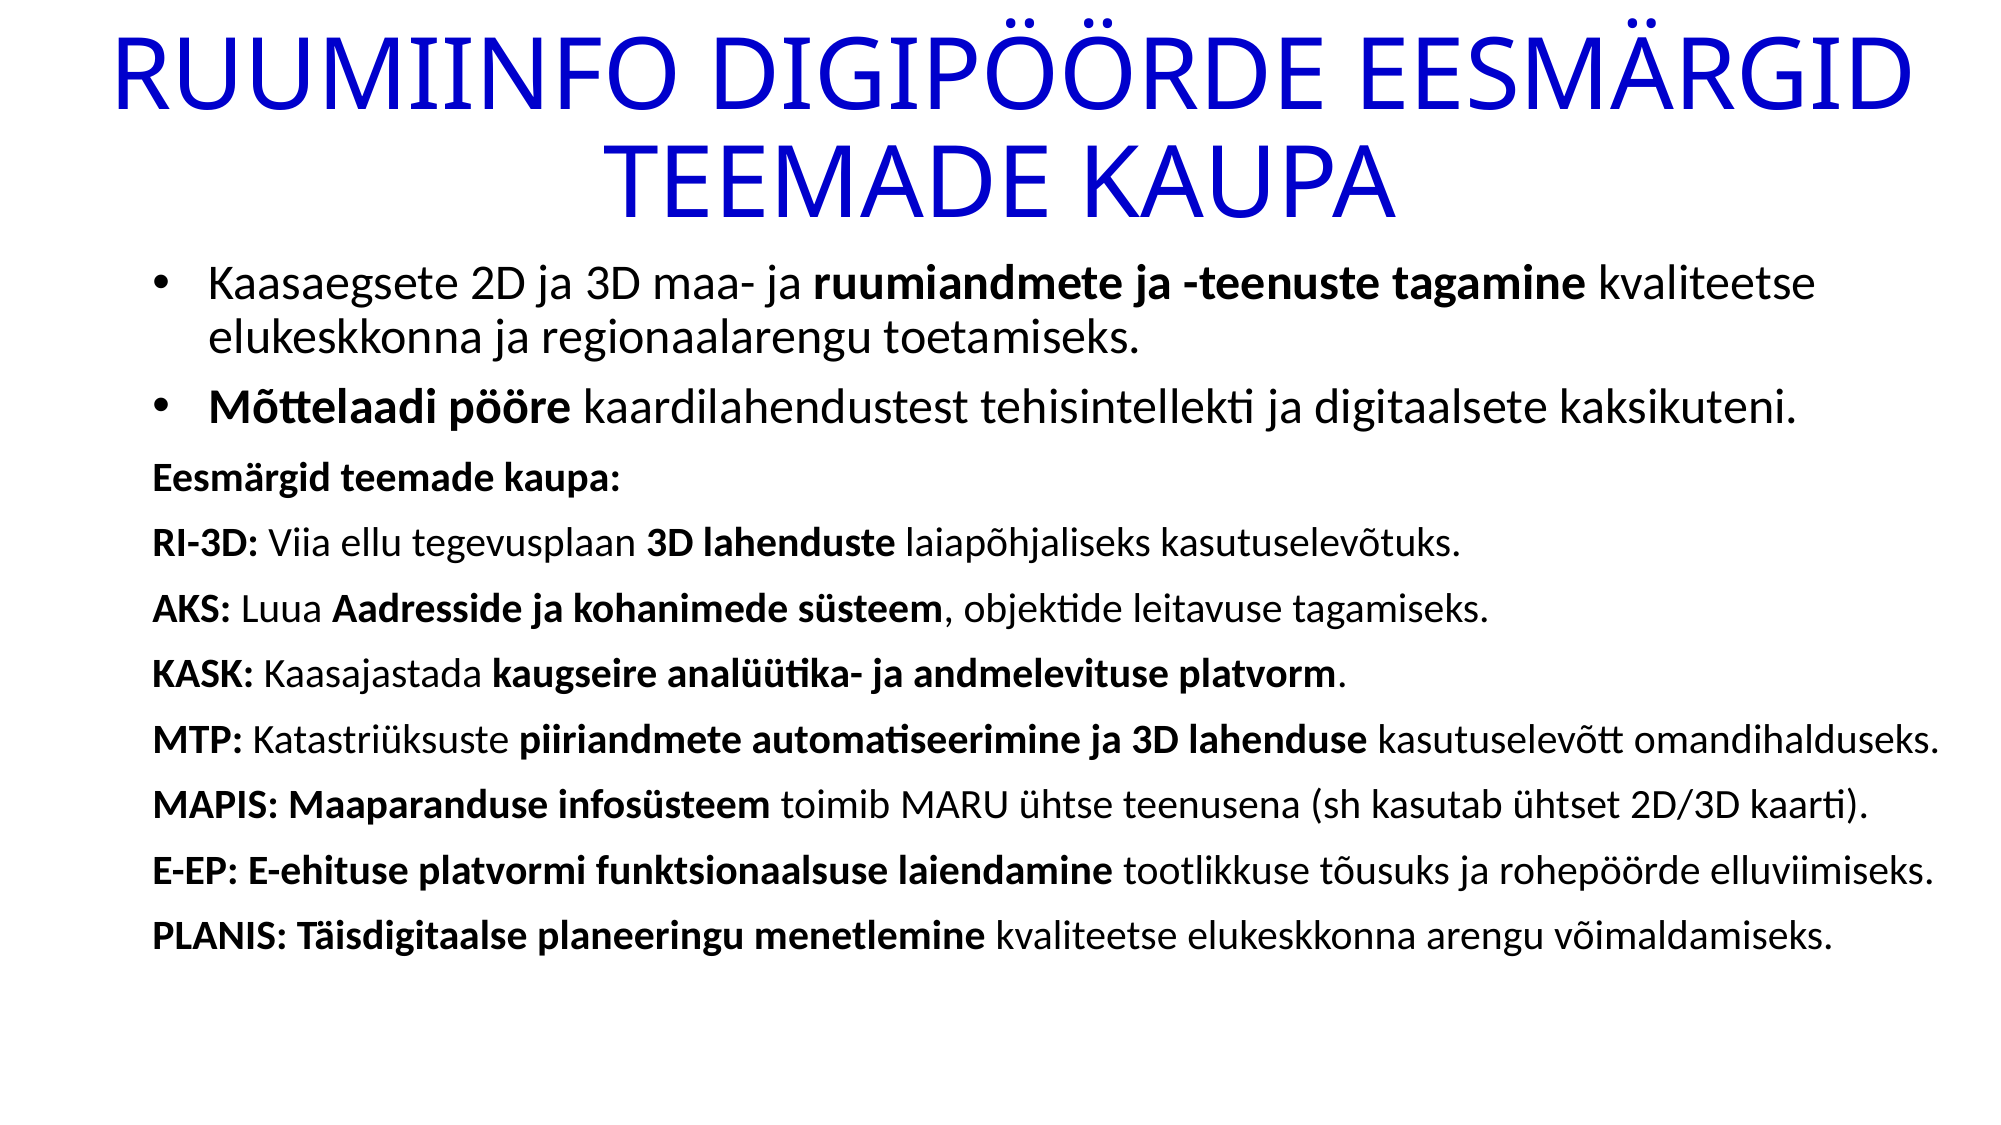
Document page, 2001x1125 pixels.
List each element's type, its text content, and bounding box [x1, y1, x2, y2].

title RUUMIINFO DIGIPÖÖRDE EESMÄRGID TEEMADE KAUPA [36, 37, 1965, 225]
list Kaasaegsete 2D ja 3D maa- ja ruumiandmete ja -teenuste tagamine kvaliteetse elukeskkonna ja regionaalarengu toetamiseks. Mõttelaadi pööre kaardilahendustest tehisintellekti ja digitaalsete kaksikuteni. Eesmärgid teemade kaupa: RI-3D: Viia ellu tegevusplaan 3D lahenduste laiapõhjaliseks kasutuselevõtuks. AKS: Luua Aadresside ja kohanimede süsteem, objektide leitavuse tagamiseks. KASK: Kaasajastada kaugseire analüütika- ja andmelevituse platvorm. MTP: Katastriüksuste piiriandmete automatiseerimine ja 3D lahenduse kasutuselevõtt omandihalduseks. MAPIS: Maaparanduse infosüsteem toimib MARU ühtse teenusena (sh kasutab ühtset 2D/3D kaarti). E-EP: E-ehituse platvormi funktsionaalsuse laiendamine tootlikkuse tõusuks ja rohepöörde elluviimiseks. PLANIS: Täisdigitaalse planeeringu menetlemine kvaliteetse elukeskkonna arengu võimaldamiseks. [137, 249, 2000, 1099]
